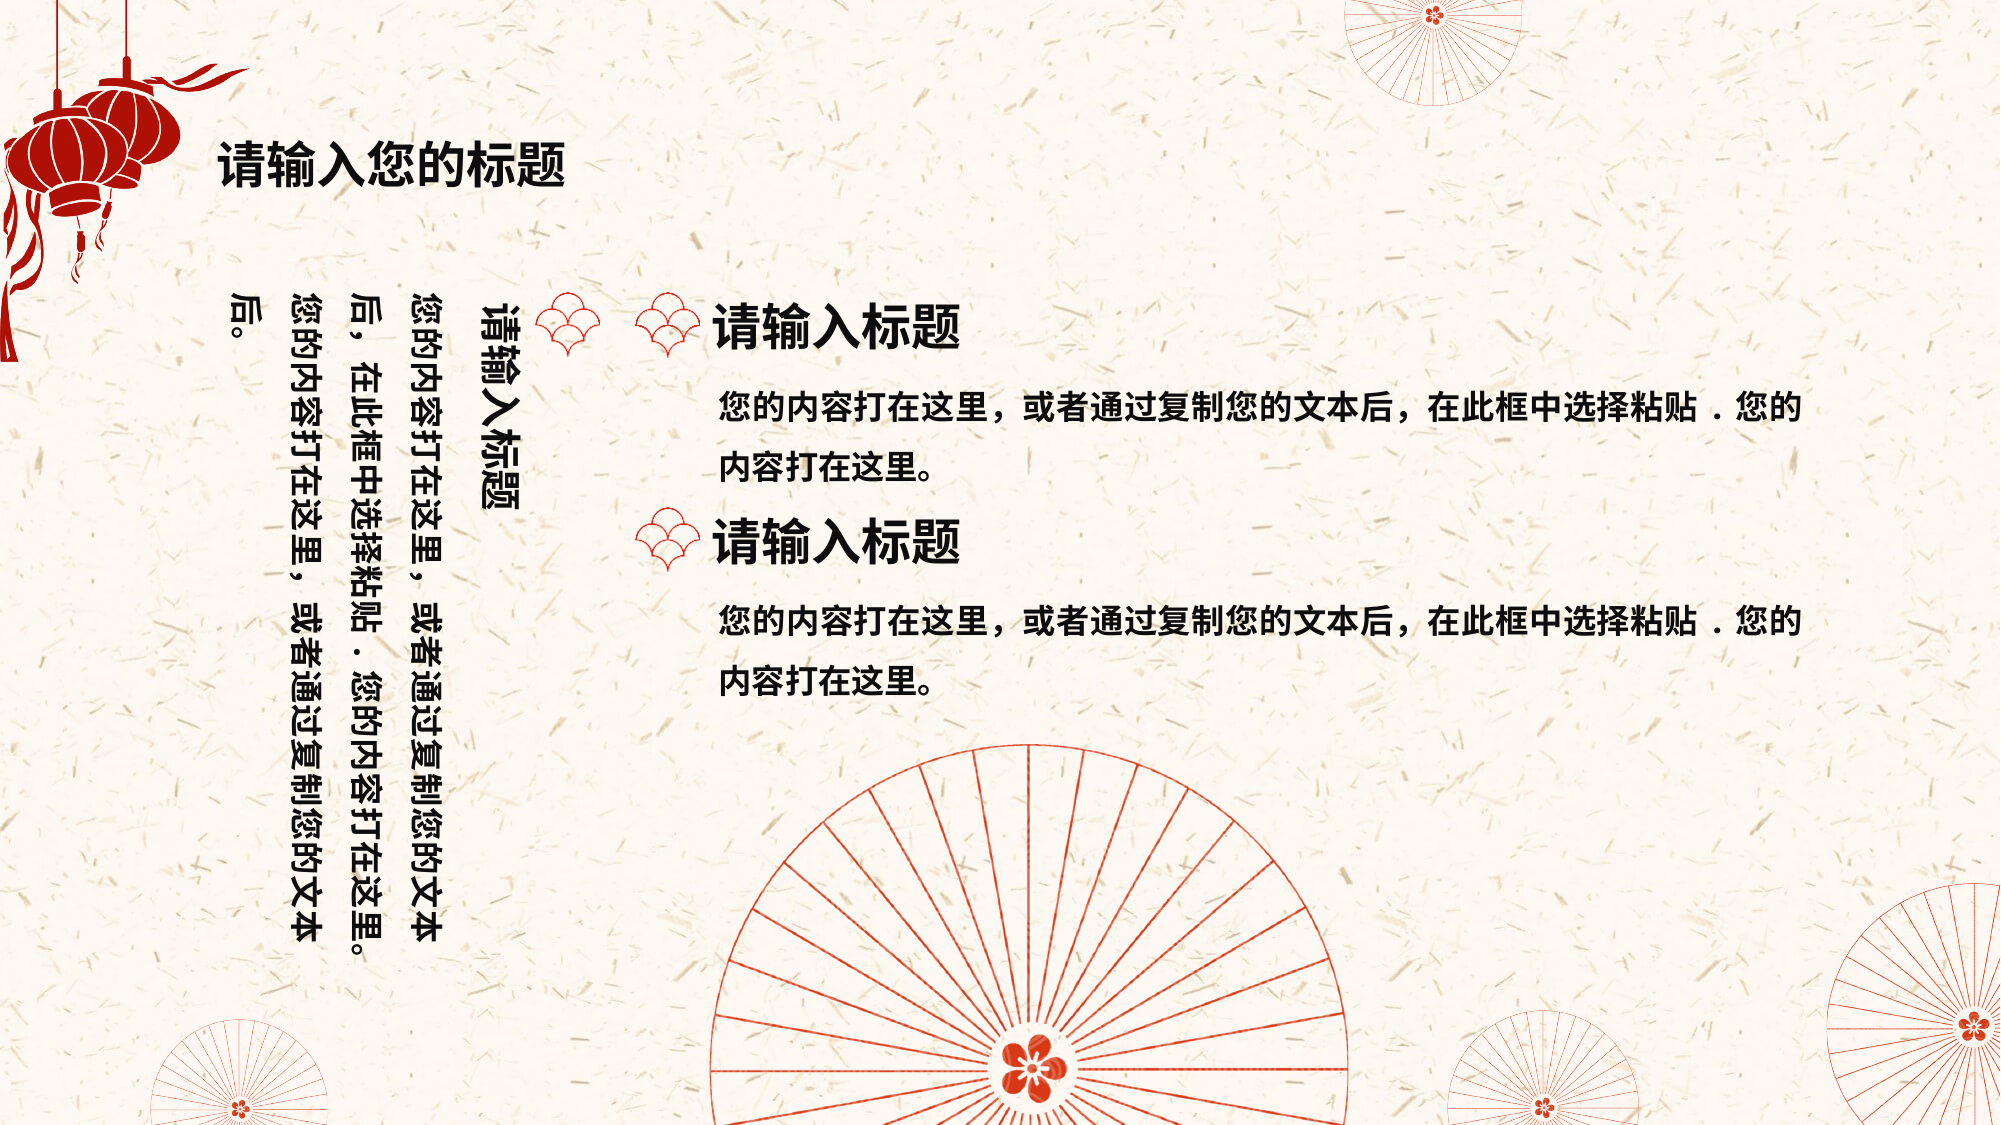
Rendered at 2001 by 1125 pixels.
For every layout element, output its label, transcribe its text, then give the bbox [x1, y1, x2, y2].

text_box 请输入您的标题 [250, 125, 597, 201]
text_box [225, 288, 600, 944]
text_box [635, 502, 1803, 697]
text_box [635, 288, 1803, 483]
picture [0, 0, 2001, 1125]
